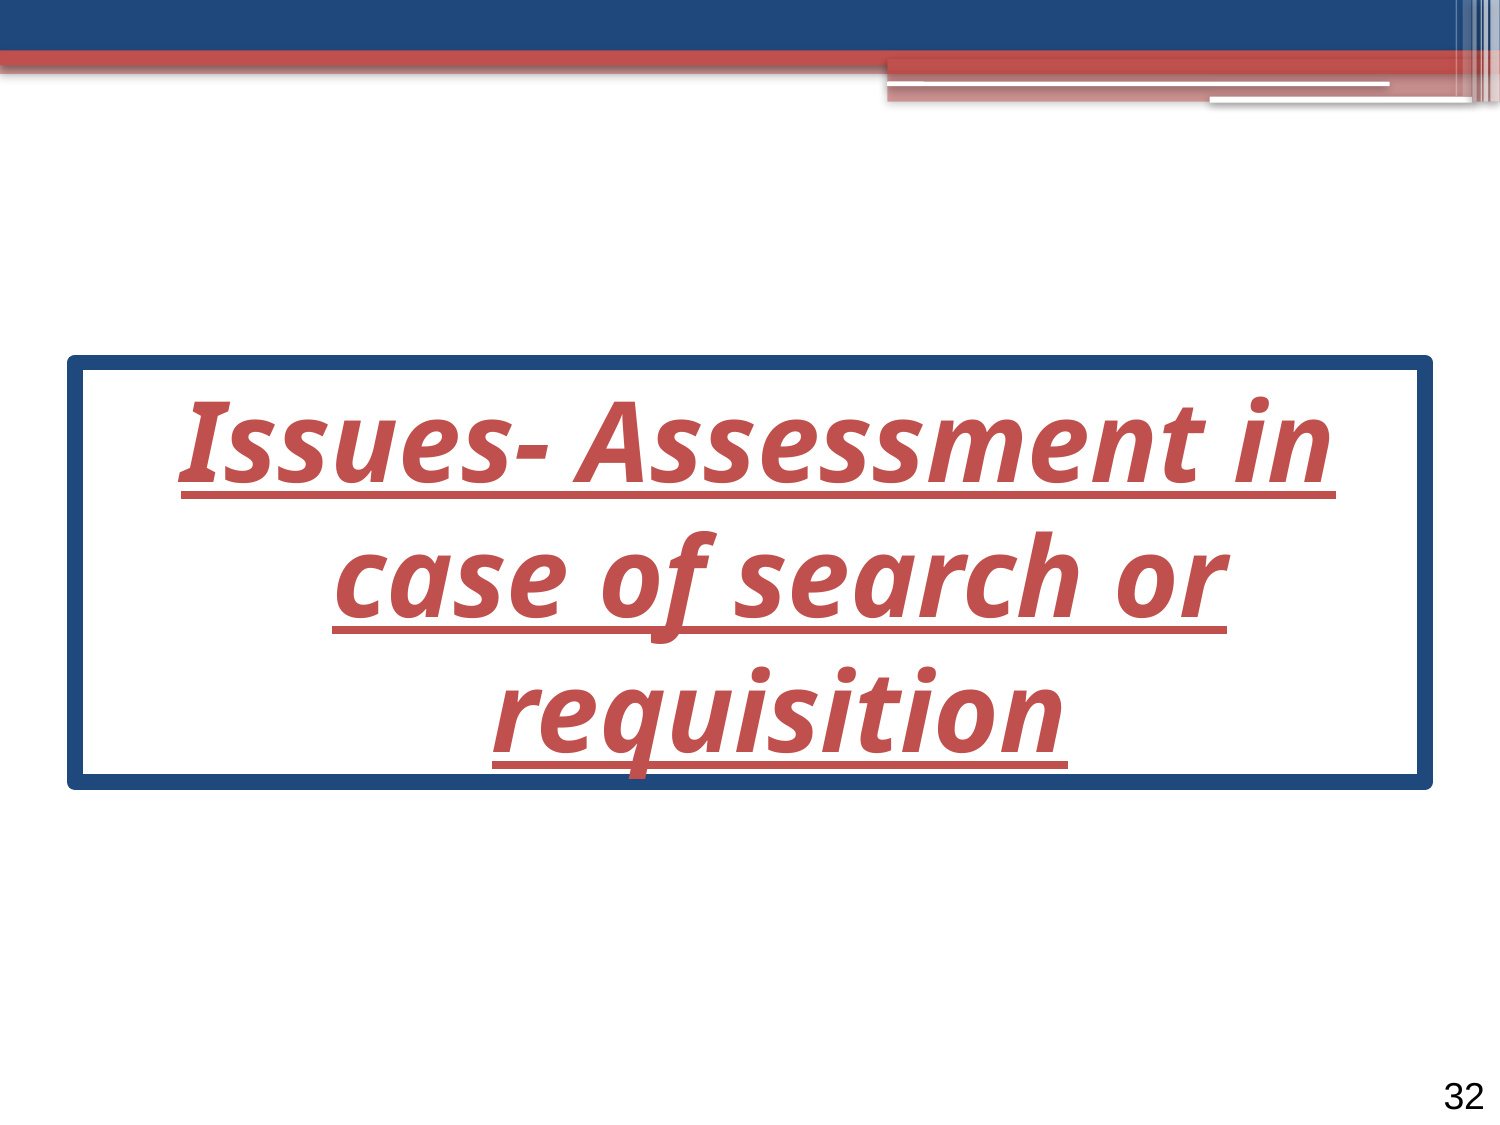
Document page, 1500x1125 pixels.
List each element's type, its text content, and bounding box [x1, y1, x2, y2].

text_box Issues- Assessment in case of search or requisition [74, 362, 1425, 783]
slide_number 32 [1374, 1064, 1500, 1125]
